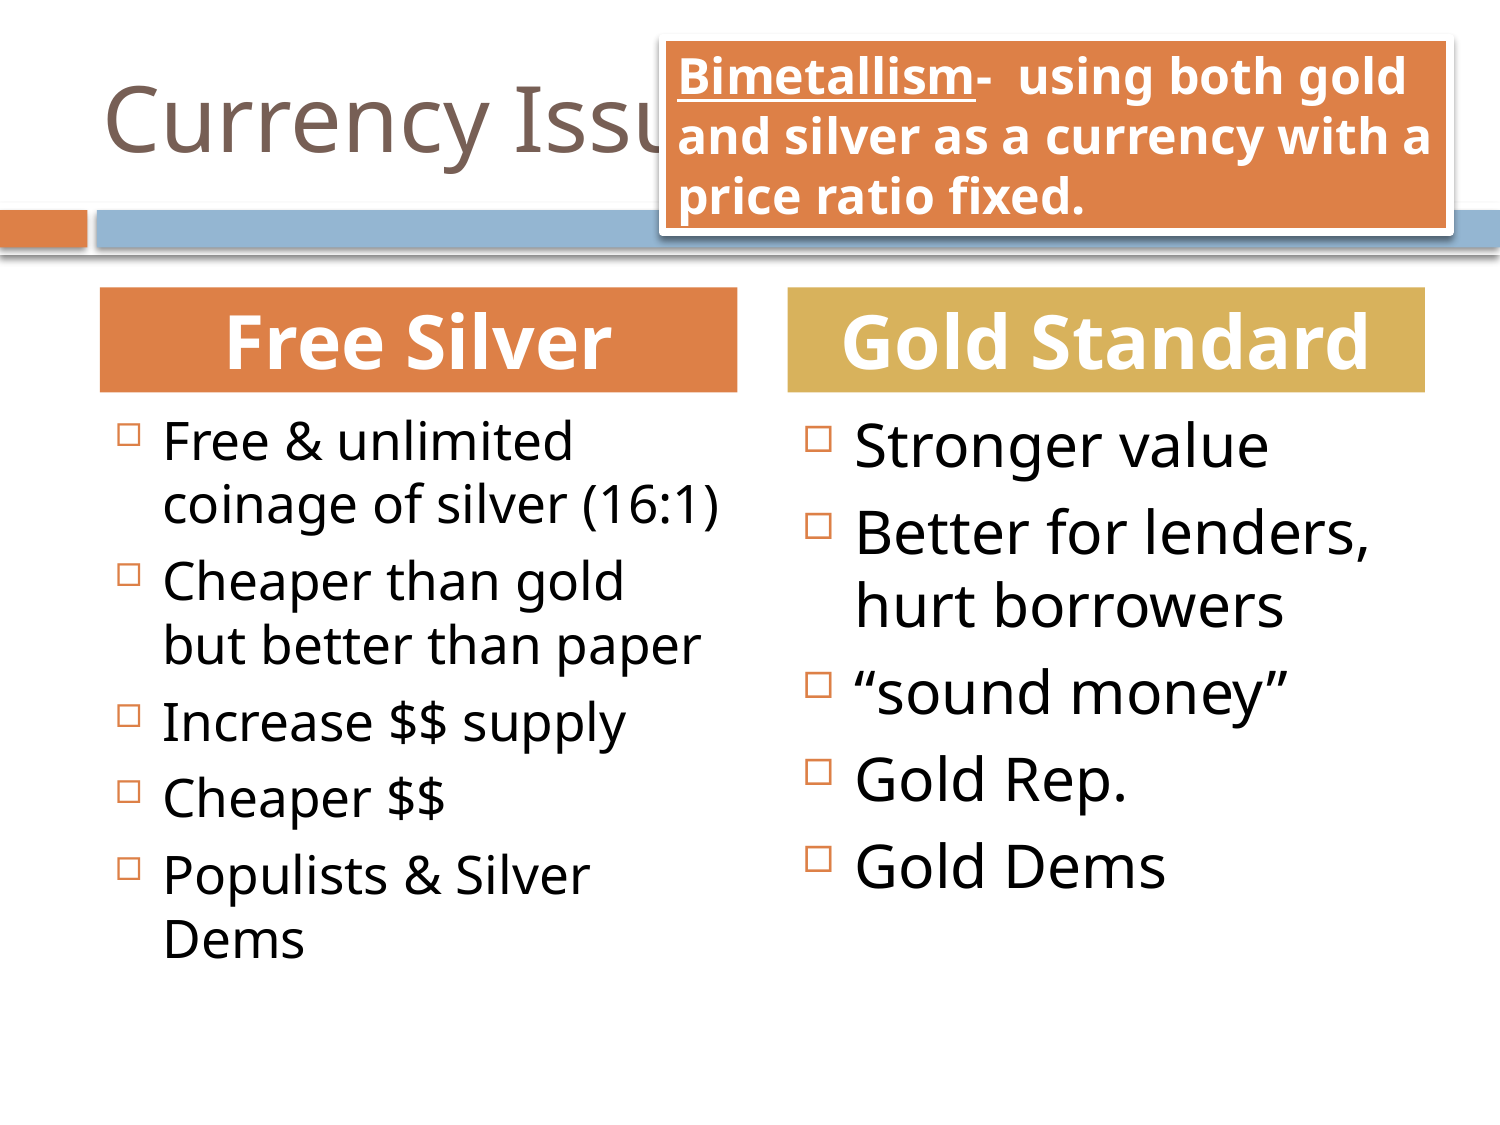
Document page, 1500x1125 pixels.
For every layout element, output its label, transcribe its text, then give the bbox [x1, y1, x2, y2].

list Stronger value Better for lenders, hurt borrowers “sound money” Gold Rep. Gold Dems [787, 399, 1425, 988]
list Free & unlimited coinage of silver (16:1) Cheaper than gold but better than paper Increase $$ supply Cheaper $$ Populists & Silver Dems [99, 399, 738, 988]
list Free Silver [99, 287, 738, 393]
list Gold Standard [787, 287, 1425, 393]
title Currency Issue [87, 44, 654, 188]
text_box Bimetallism- using both gold and silver as a currency with a price ratio fixed. [659, 34, 1454, 236]
